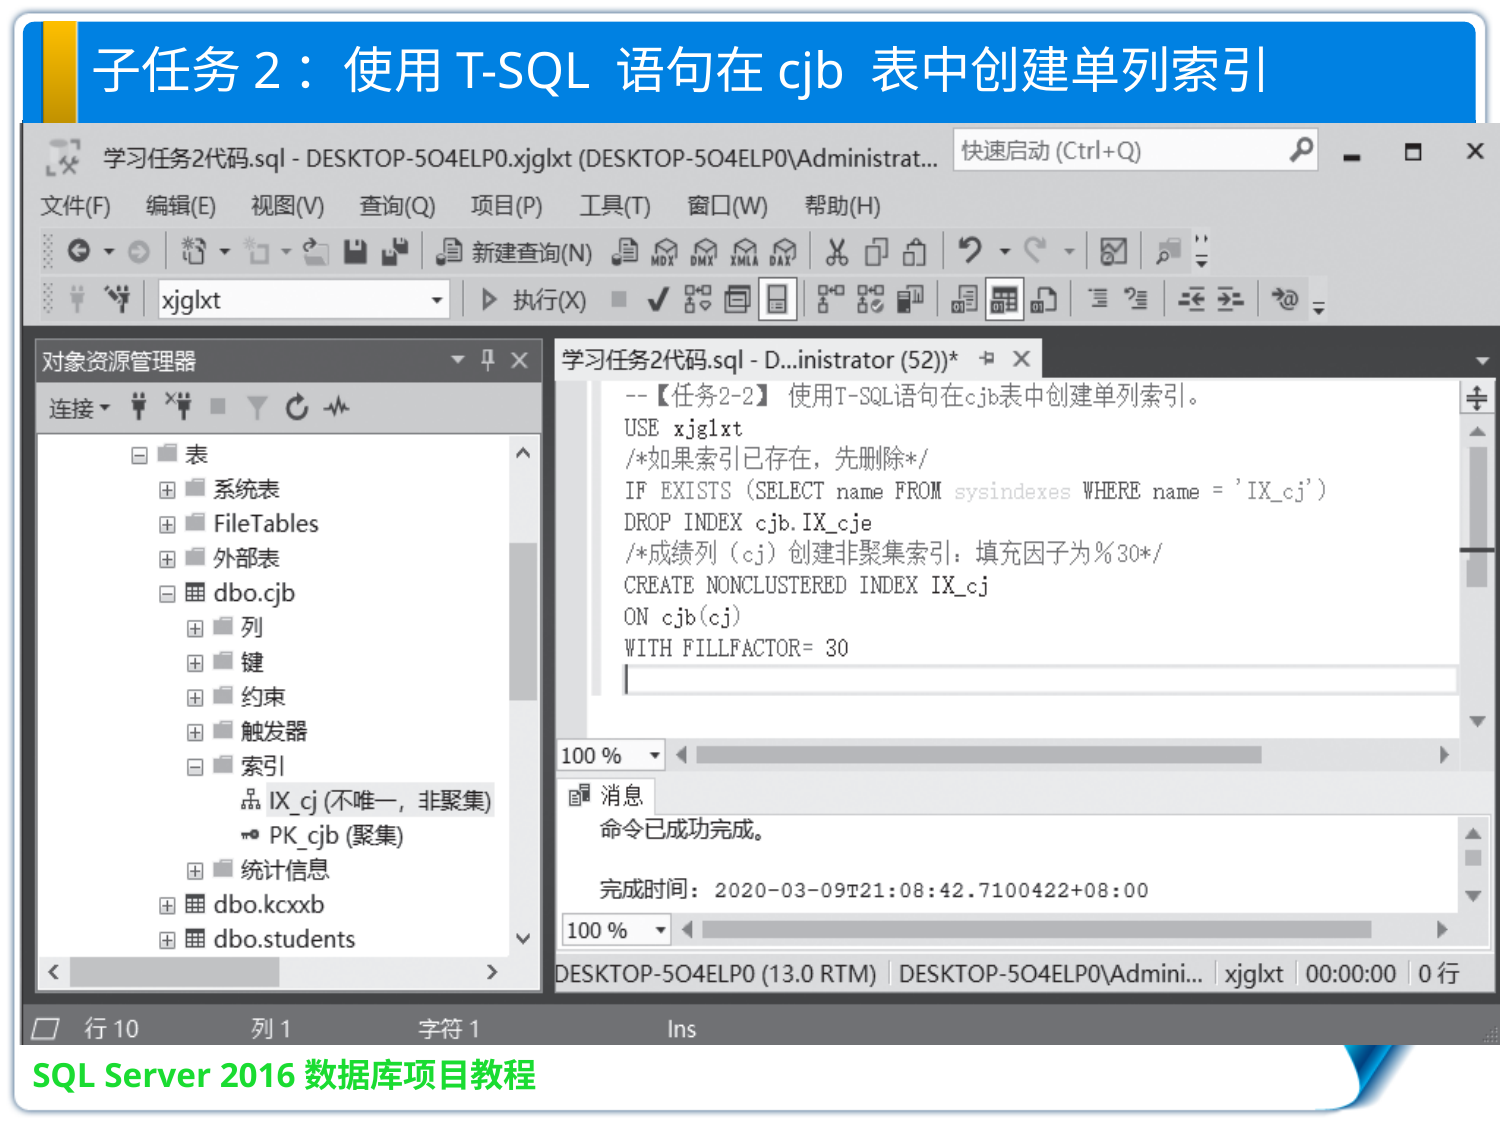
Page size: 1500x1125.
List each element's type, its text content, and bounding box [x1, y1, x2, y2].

picture [0, 0, 1500, 1125]
title 子任务2：使用T-SQL 语句在cjb 表中创建单列索引 [76, 30, 1290, 123]
